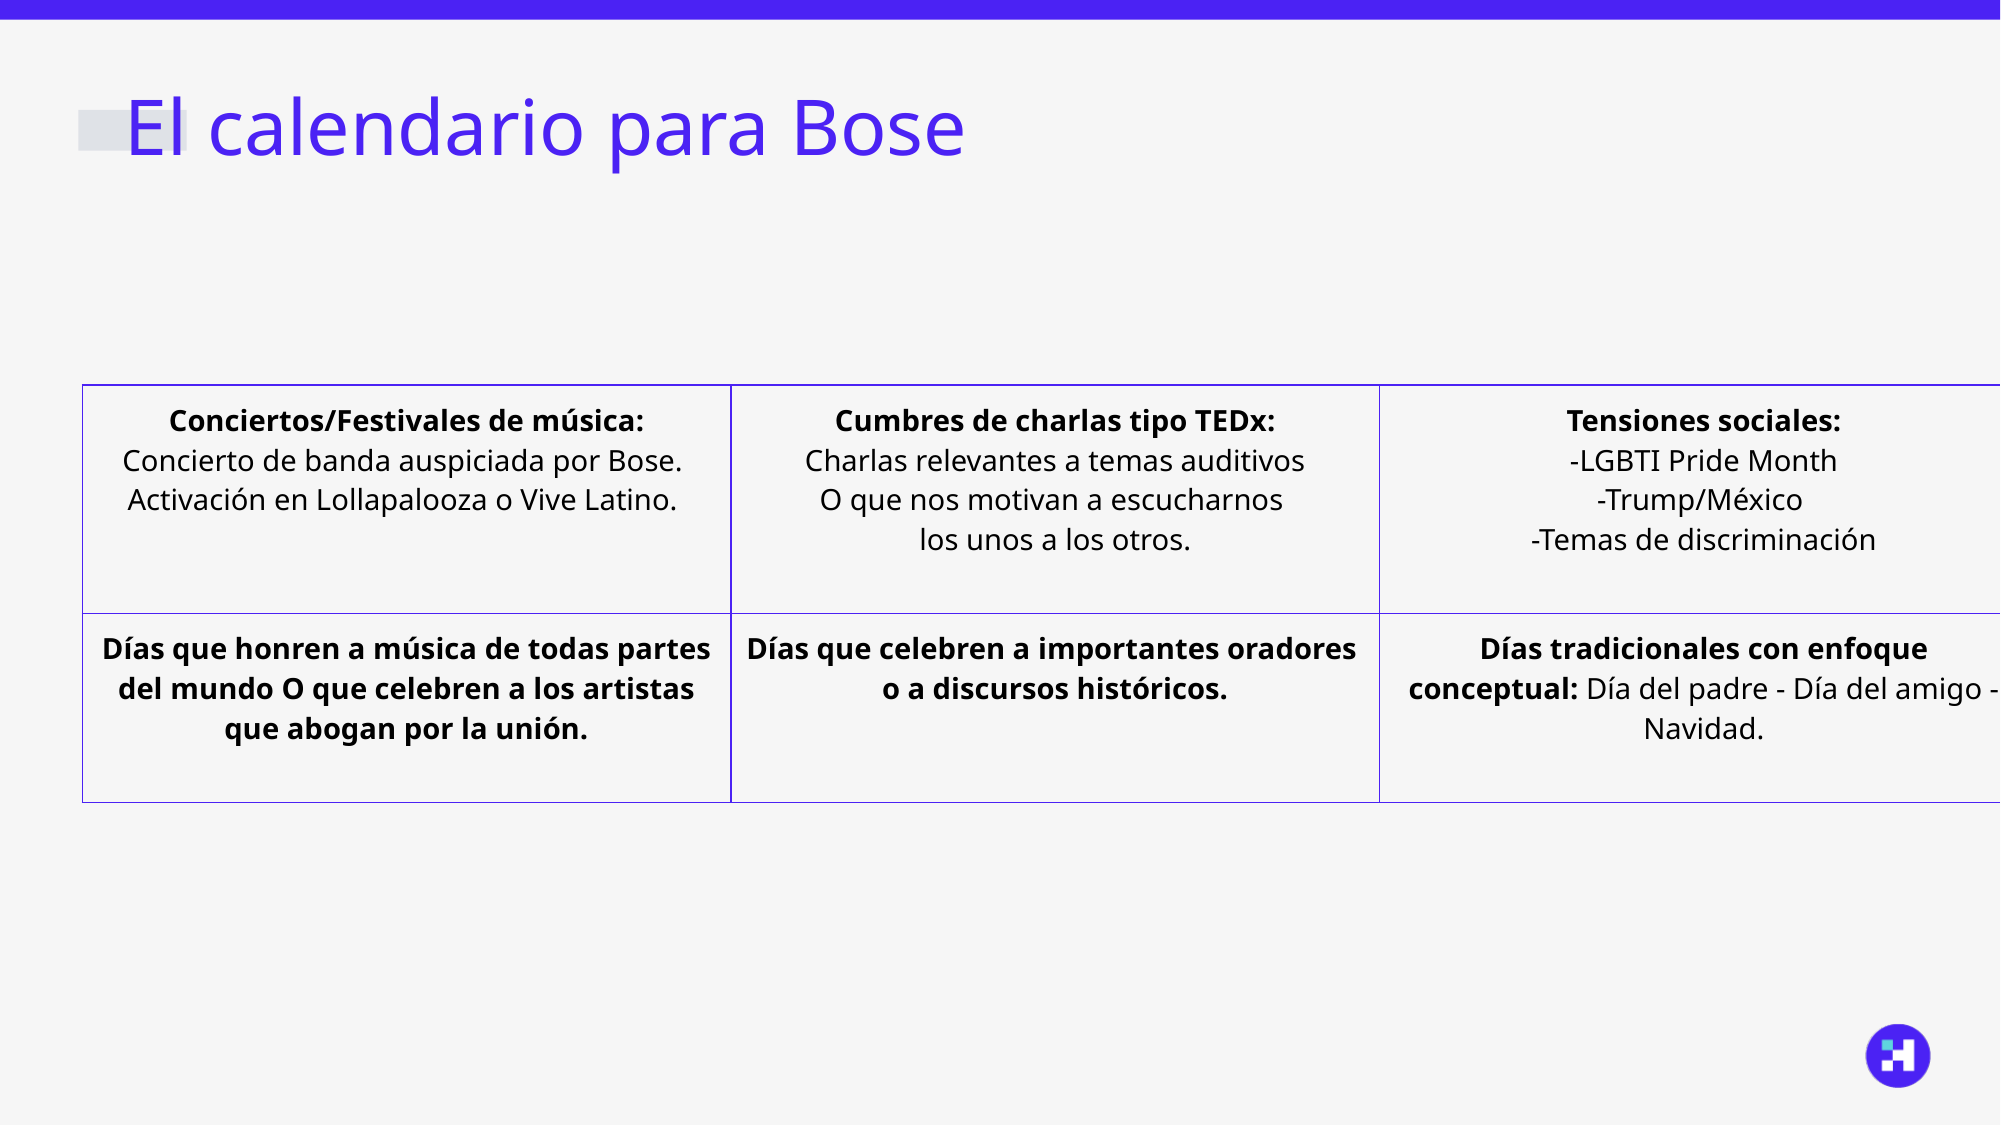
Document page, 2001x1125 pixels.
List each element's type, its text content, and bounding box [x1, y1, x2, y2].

table_cell Días que celebren a importantes oradores o a discursos históricos. [732, 614, 1379, 802]
picture [1853, 1015, 1940, 1095]
table_cell Días tradicionales con enfoque conceptual: Día del padre - Día del amigo - Navidad. [1380, 614, 2000, 802]
table_header Cumbres de charlas tipo TEDx: Charlas relevantes a temas auditivos O que nos motivan a escucharnos los unos a los otros. [732, 386, 1379, 613]
table_cell Días que honren a música de todas partes del mundo O que celebren a los artistas que abogan por la unión. [83, 614, 730, 802]
title El calendario para Bose [104, 60, 1379, 200]
table_header Conciertos/Festivales de música: Concierto de banda auspiciada por Bose. Activación en Lollapalooza o Vive Latino. [83, 386, 730, 613]
table_header Tensiones sociales: -LGBTI Pride Month -Trump/México -Temas de discriminación [1380, 386, 2000, 613]
